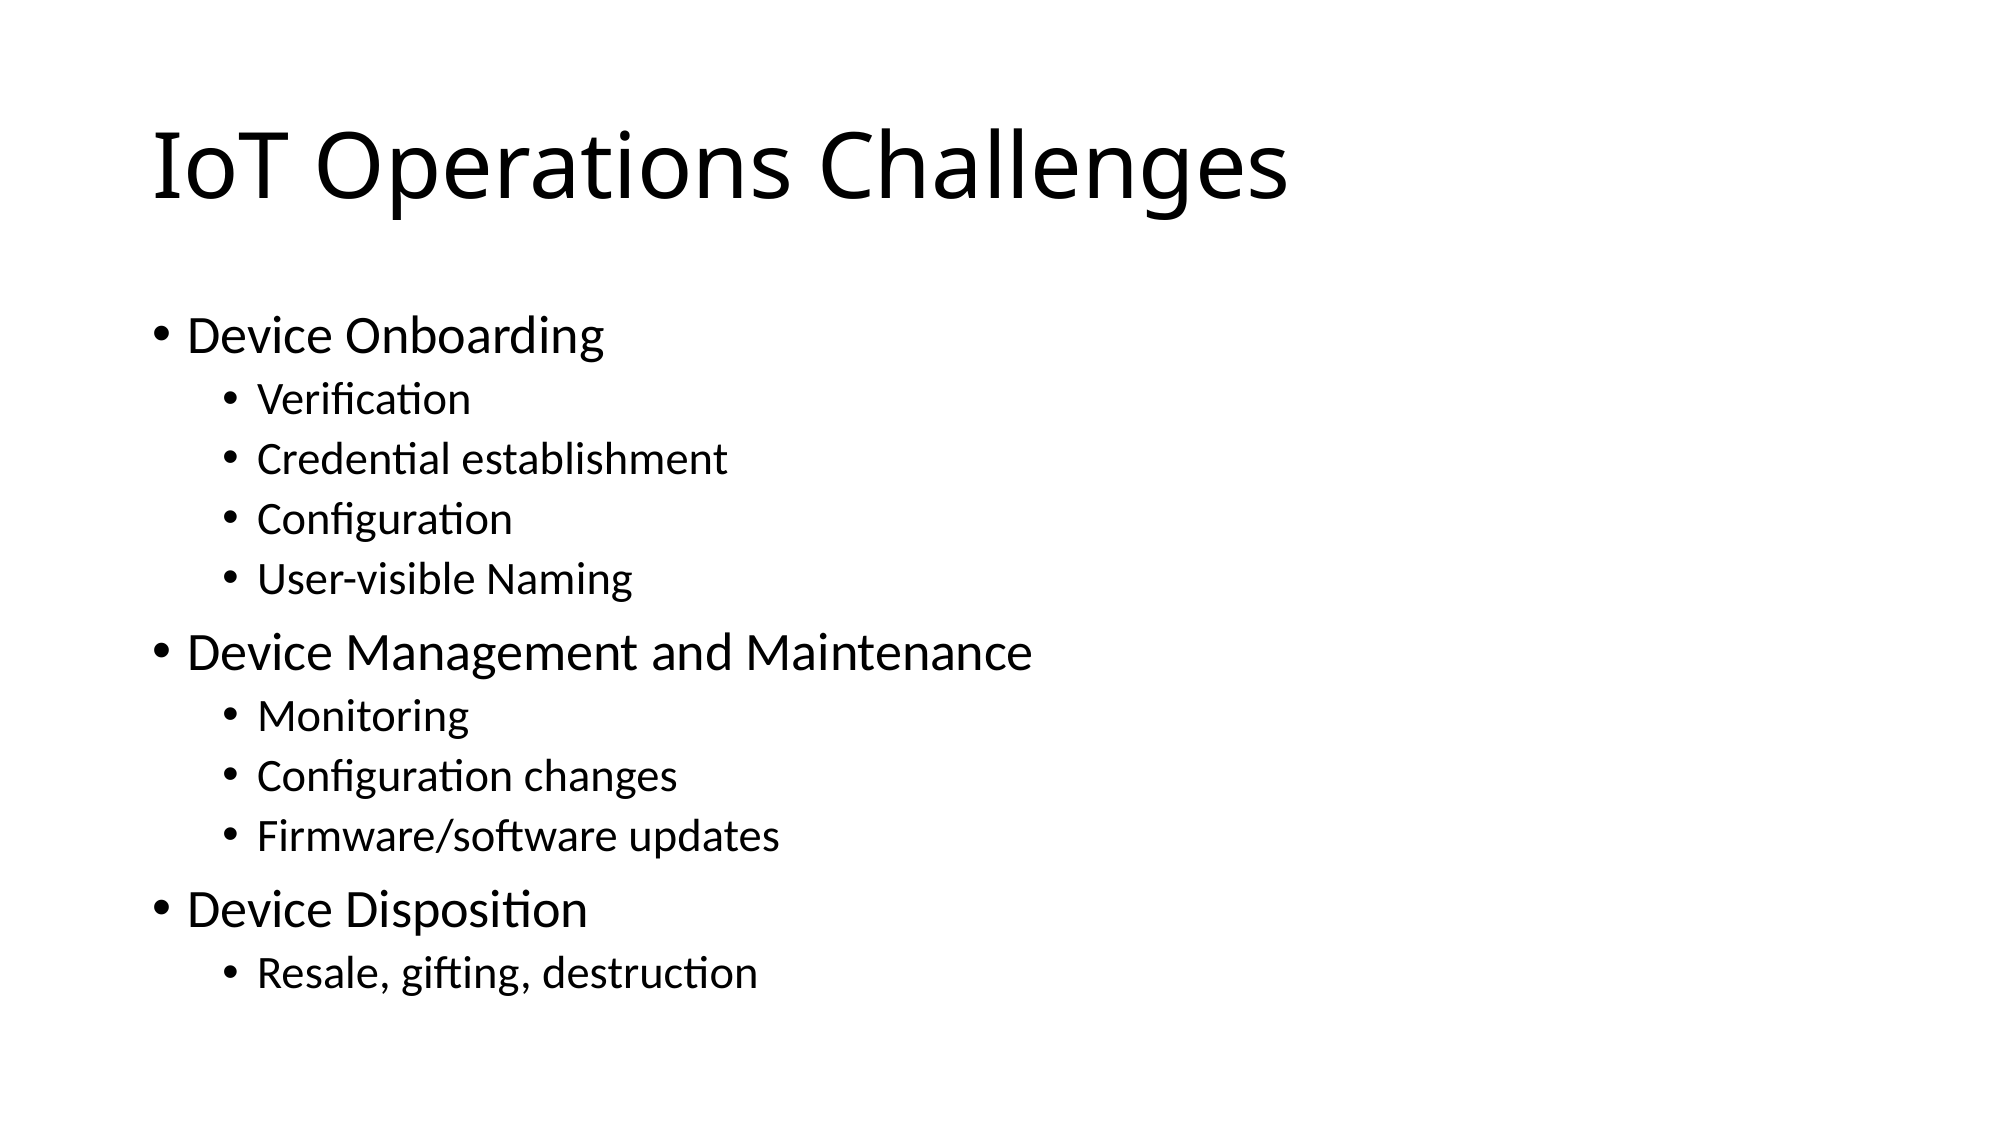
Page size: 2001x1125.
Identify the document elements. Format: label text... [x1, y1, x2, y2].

title IoT Operations Challenges [137, 59, 1863, 278]
list Device Onboarding Verification Credential establishment Configuration User-visible Naming Device Management and Maintenance Monitoring Configuration changes Firmware/software updates Device Disposition Resale, gifting, destruction [137, 299, 1863, 1014]
